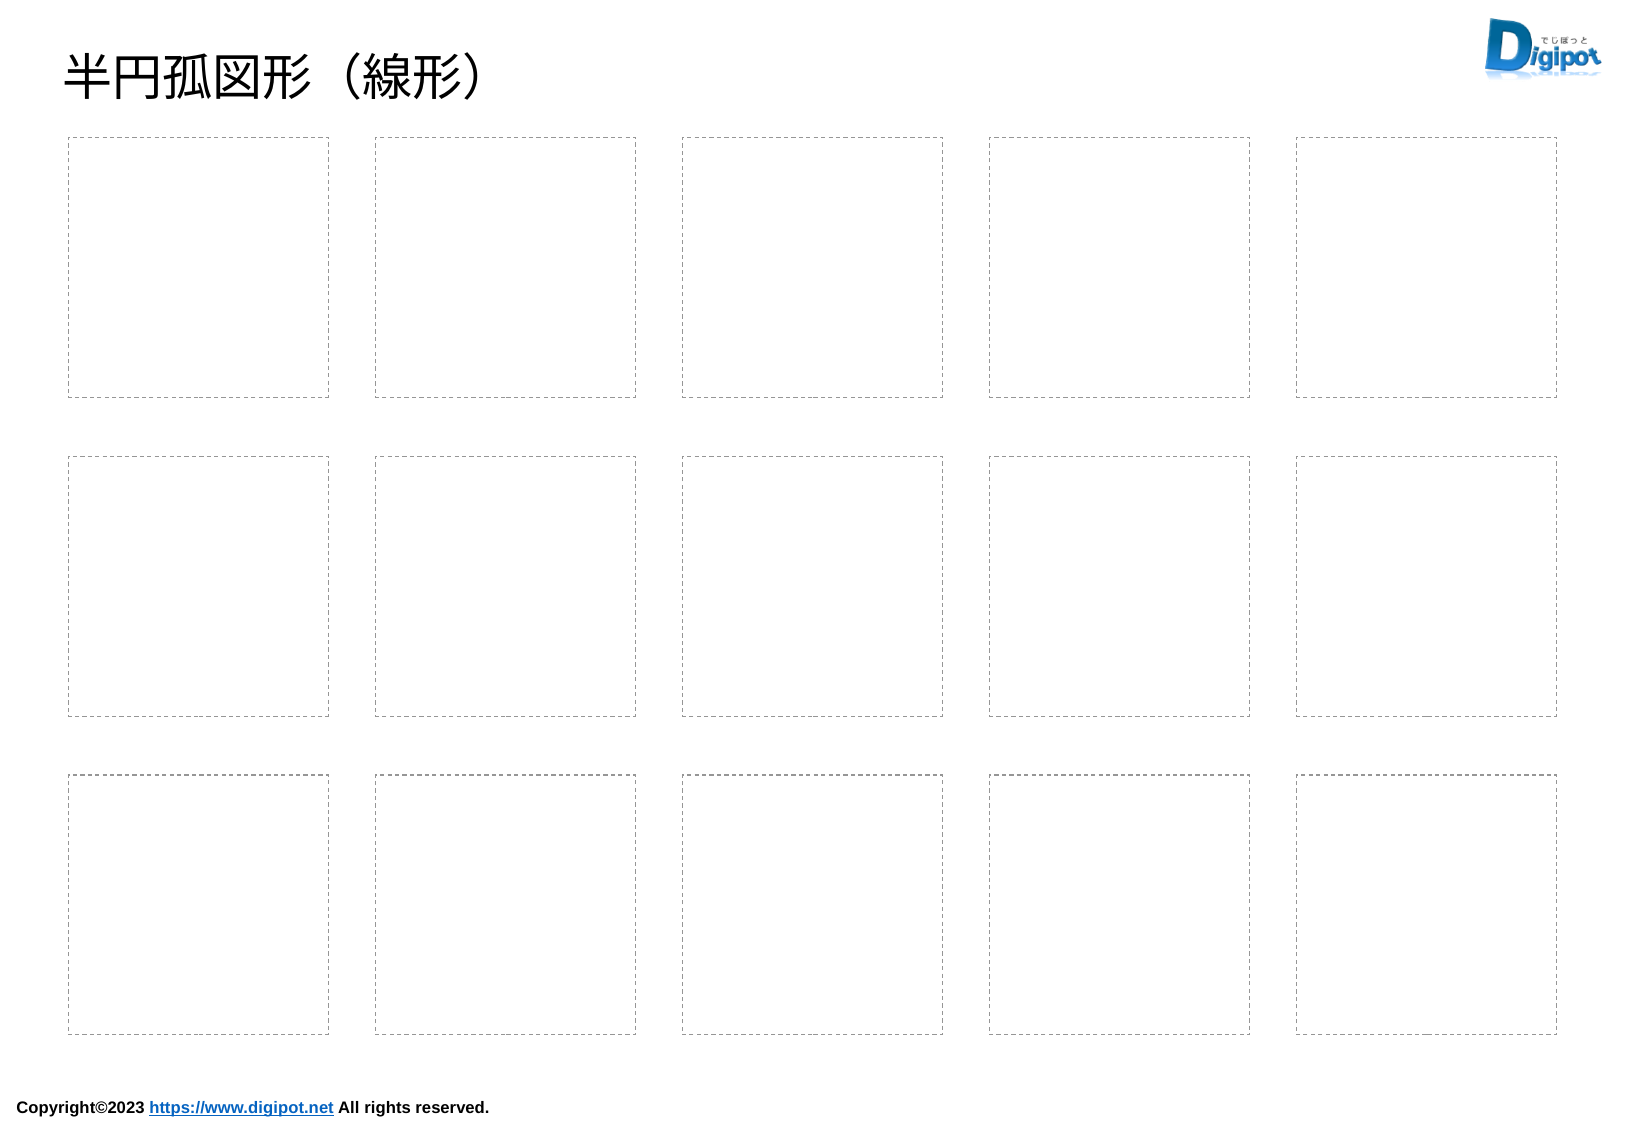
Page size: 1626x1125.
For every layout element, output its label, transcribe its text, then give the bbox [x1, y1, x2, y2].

text_box 半円孤図形（線形） [47, 38, 528, 113]
picture [1485, 18, 1602, 82]
